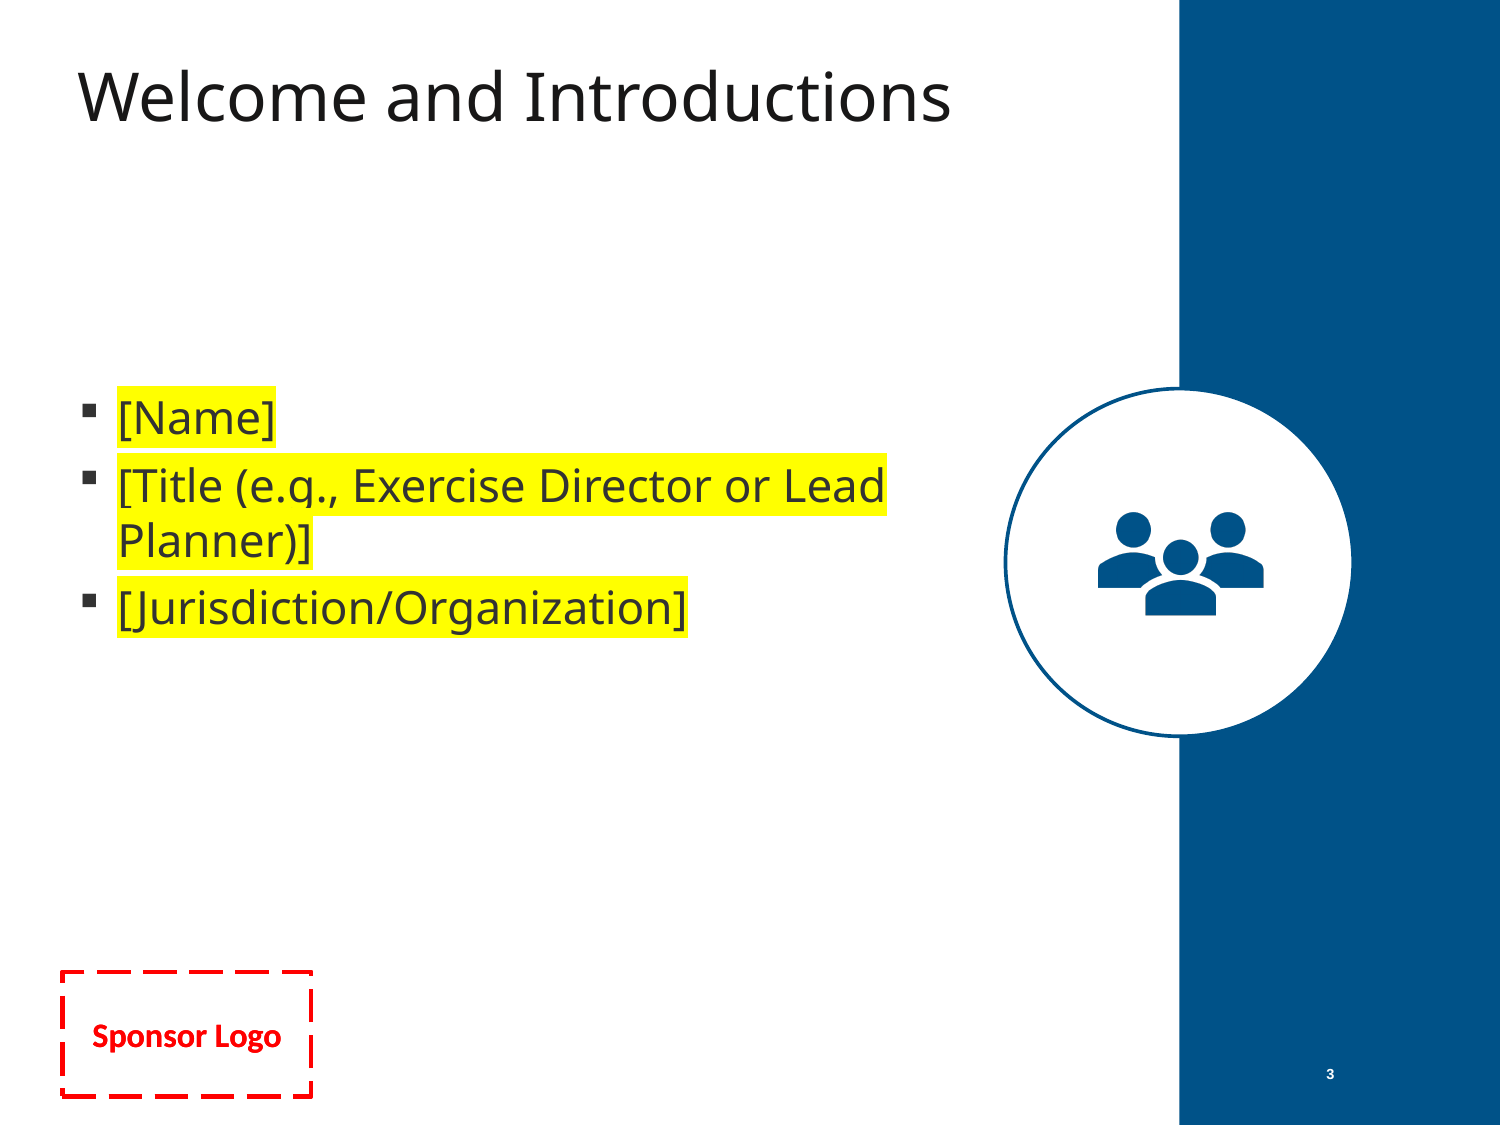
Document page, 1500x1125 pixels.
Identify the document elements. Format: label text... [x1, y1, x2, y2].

title Welcome and Introductions [62, 12, 1045, 176]
text_box [1003, 386, 1356, 739]
slide_number 3 [1242, 1052, 1368, 1098]
text_box [1177, 0, 1500, 1125]
list [Name] [Title (e.g., Exercise Director or Lead Planner)] [Jurisdiction/Organization] [63, 337, 1047, 686]
picture [1086, 469, 1275, 658]
